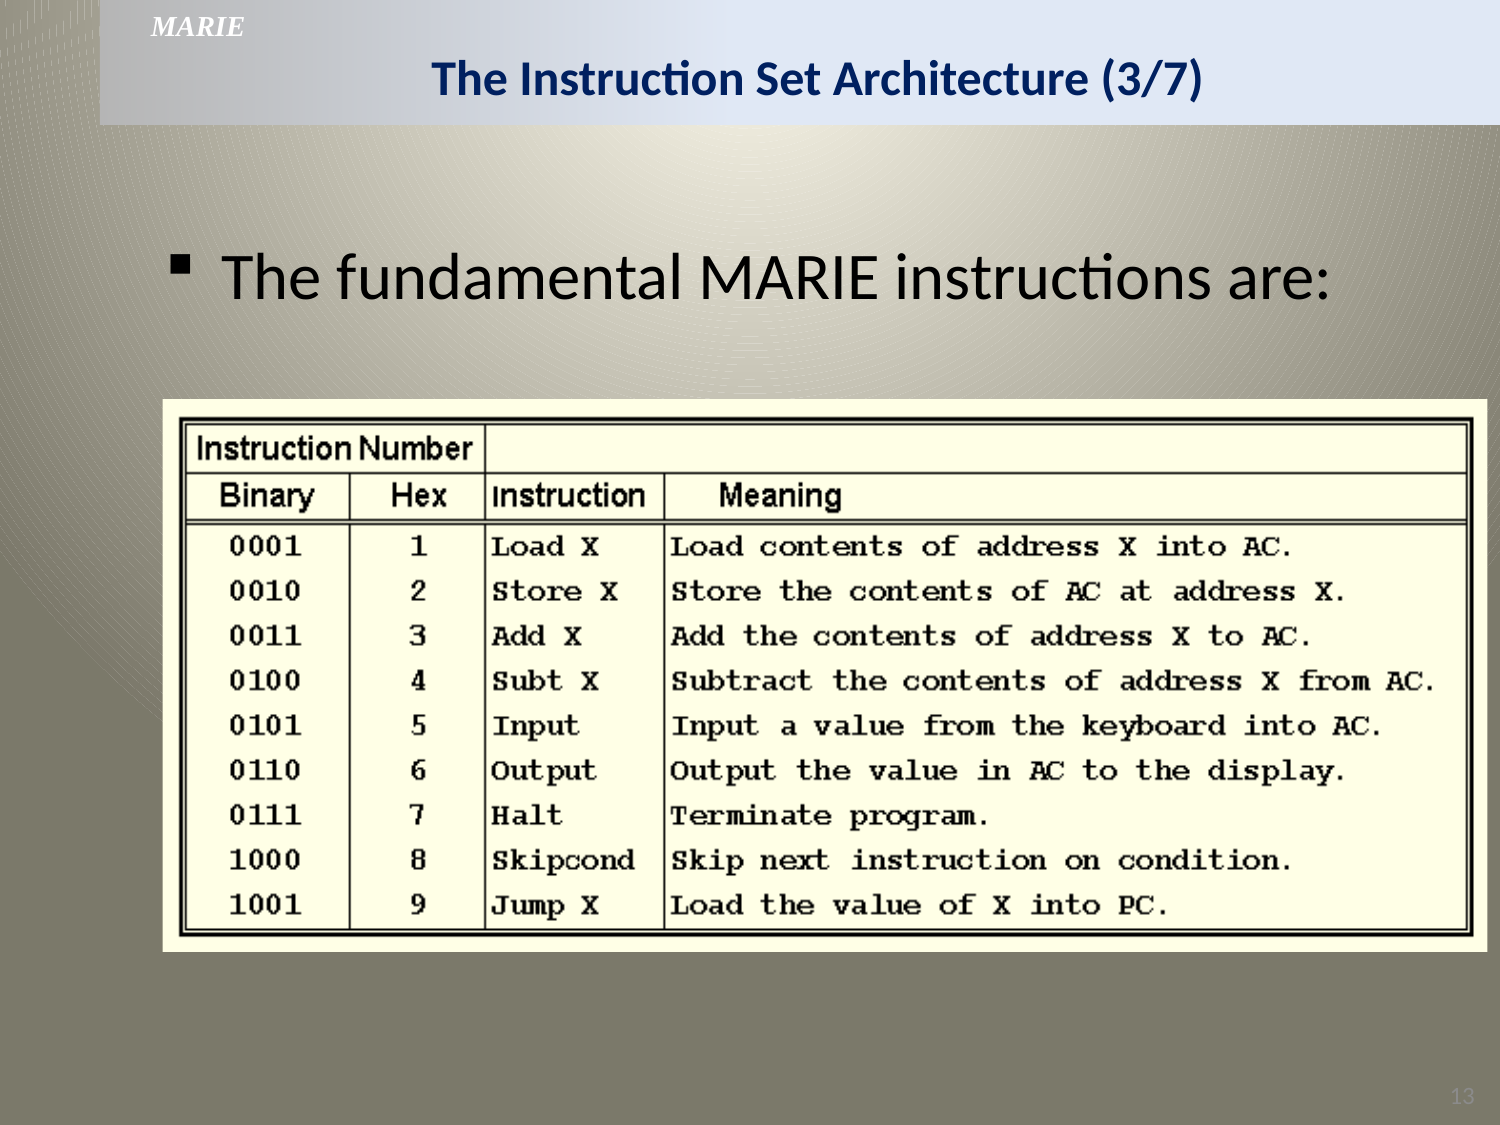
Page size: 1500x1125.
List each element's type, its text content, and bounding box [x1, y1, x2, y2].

list The fundamental MARIE instructions are: [150, 224, 1488, 968]
picture [162, 399, 1488, 953]
list MARIE [135, 0, 625, 50]
title The Instruction Set Architecture (3/7) [135, 37, 1500, 113]
